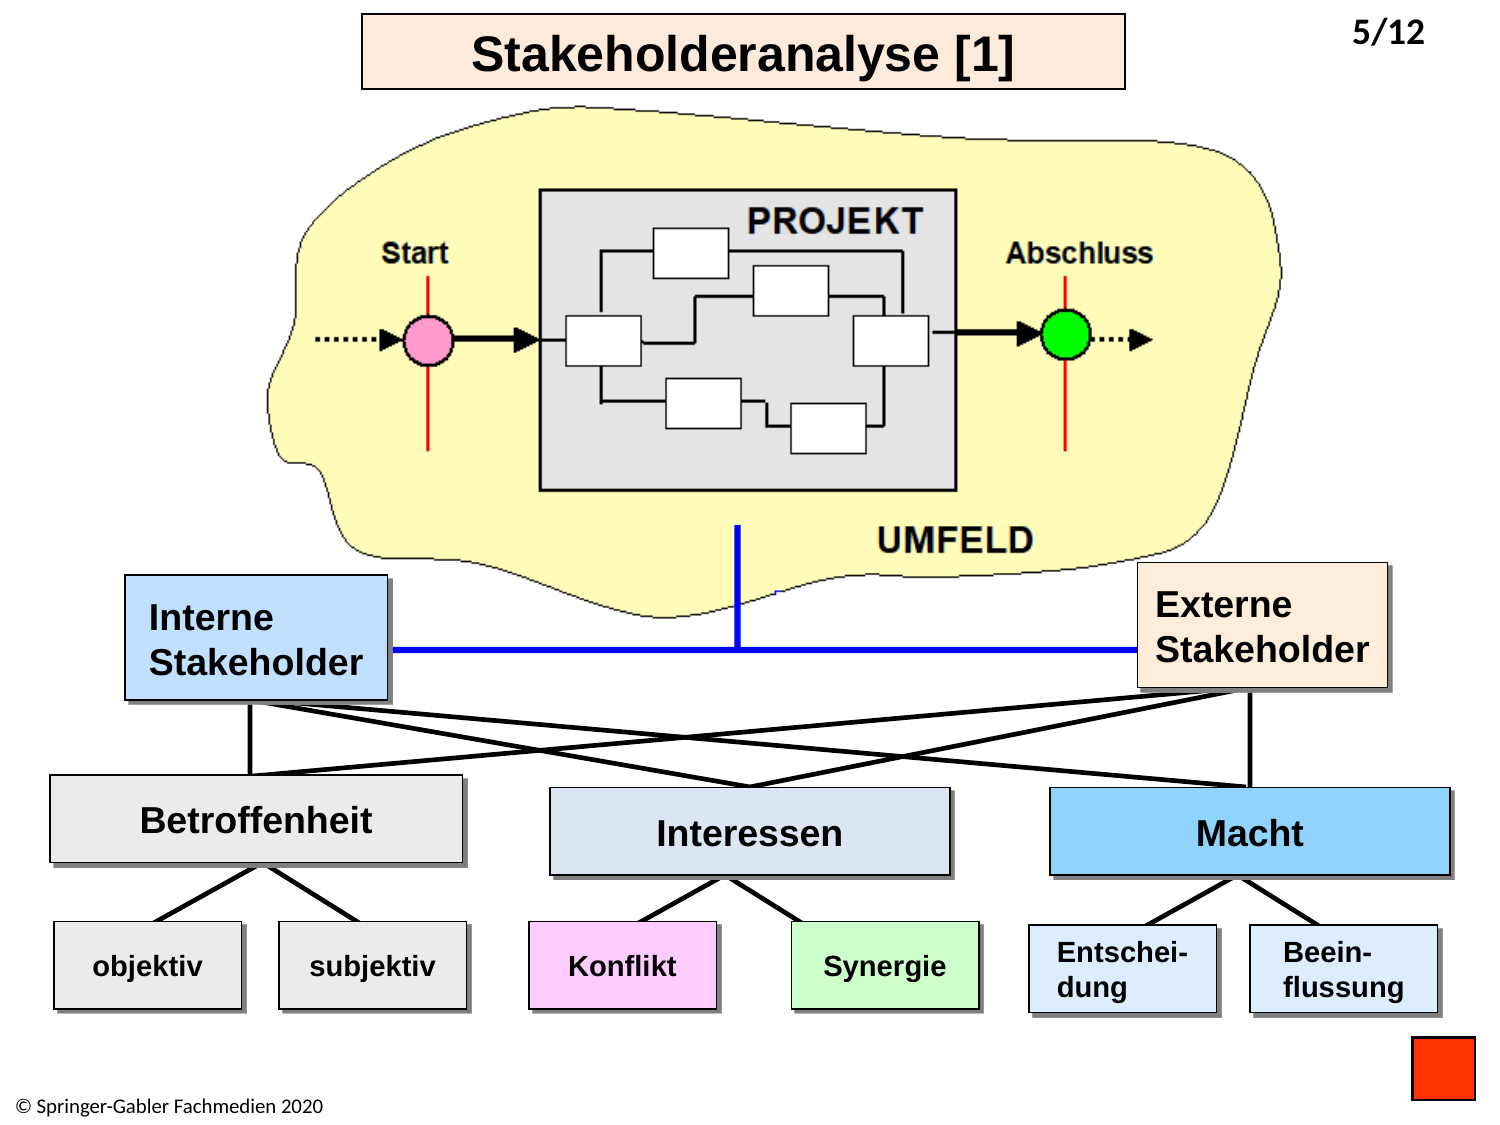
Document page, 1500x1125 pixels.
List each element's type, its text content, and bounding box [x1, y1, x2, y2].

text_box Synergie [791, 921, 979, 1009]
text_box [1412, 1037, 1475, 1100]
text_box Stakeholderanalyse [1] [362, 14, 1125, 89]
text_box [149, 97, 1318, 622]
text_box Betroffenheit [50, 774, 463, 863]
text_box Entschei-dung [1028, 924, 1217, 1013]
text_box Beein-flussung [1250, 924, 1438, 1013]
text_box Interessen [549, 787, 950, 875]
text_box subjektiv [278, 921, 467, 1009]
text_box Konflikt [528, 921, 717, 1009]
text_box Macht [1050, 787, 1450, 875]
text_box Externe Stakeholder [1137, 562, 1388, 688]
text_box Interne Stakeholder [125, 575, 388, 700]
text_box objektiv [53, 921, 242, 1009]
